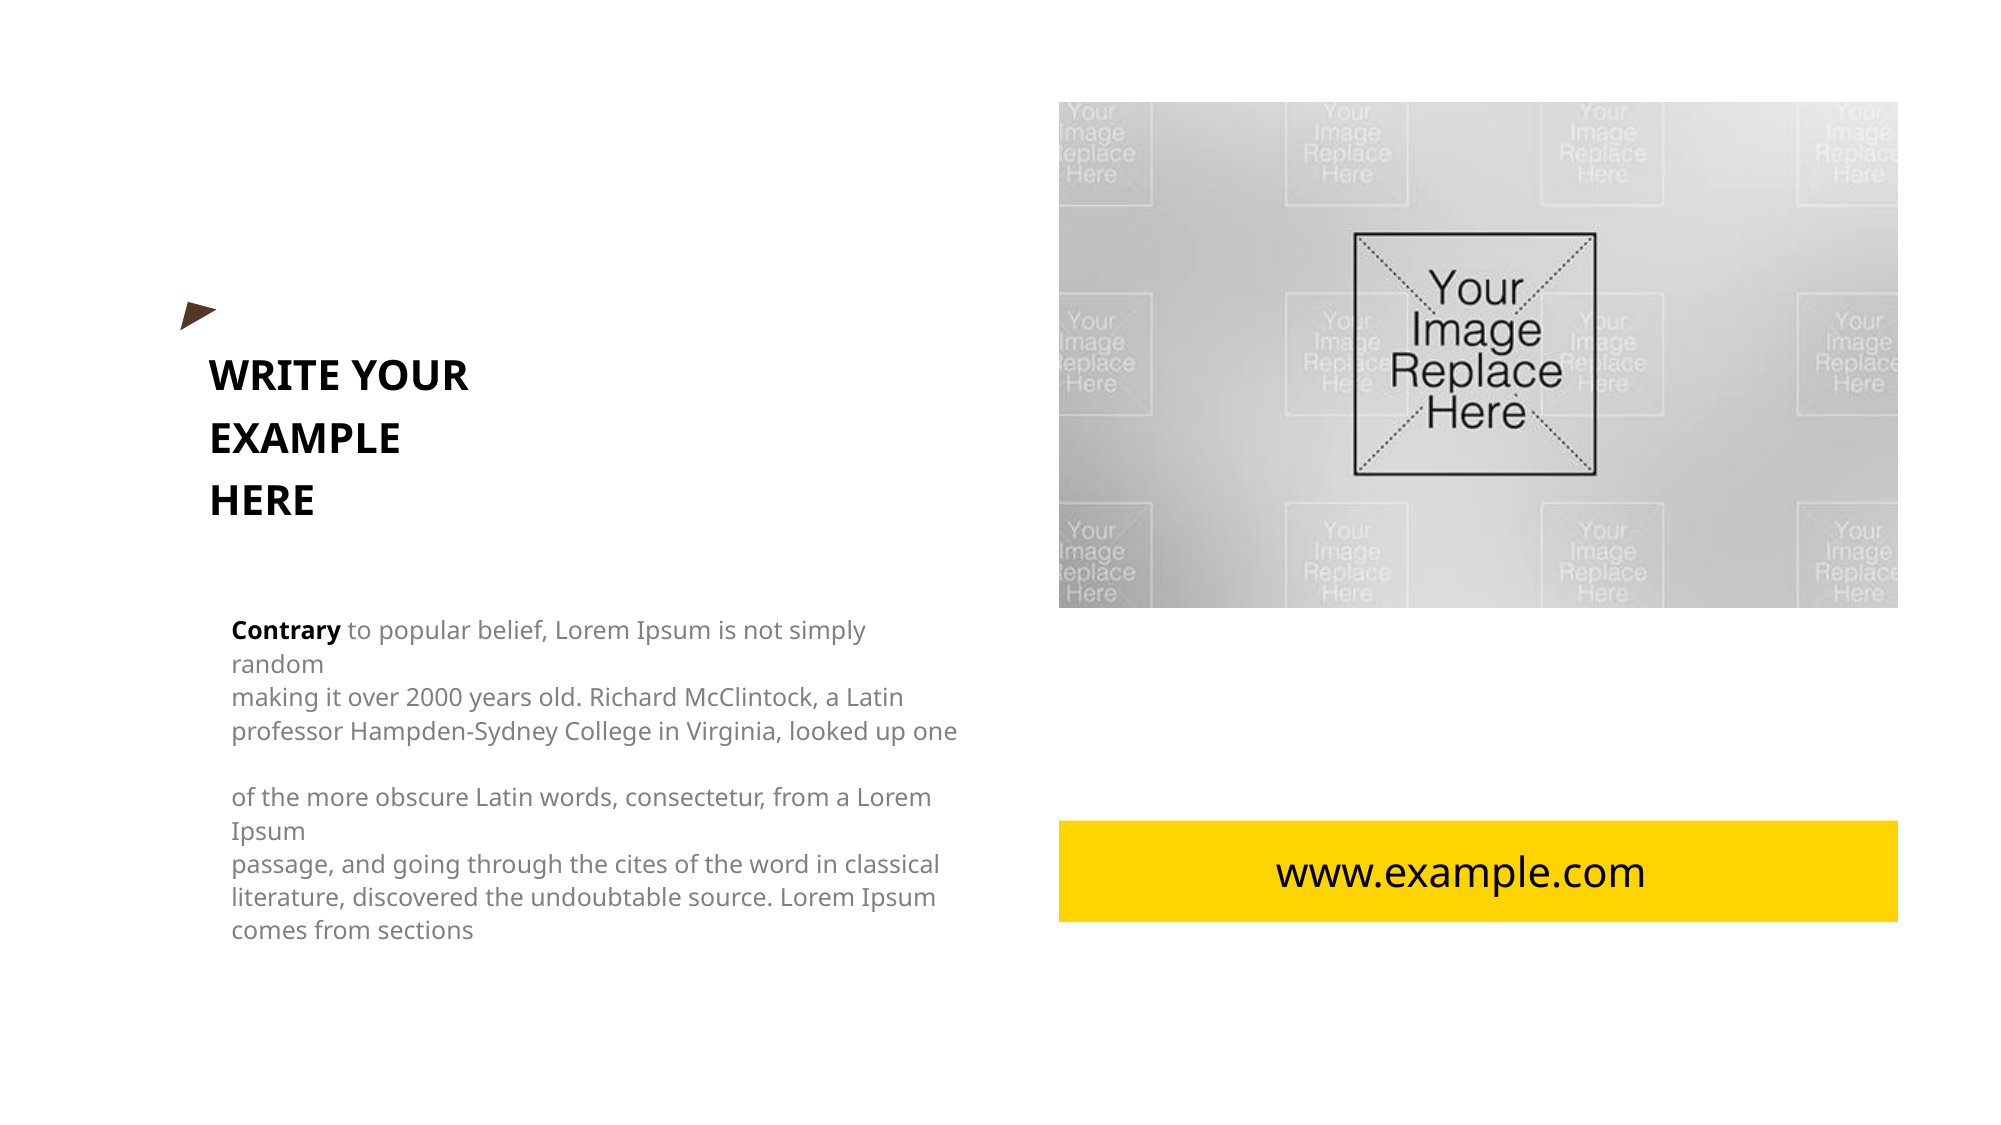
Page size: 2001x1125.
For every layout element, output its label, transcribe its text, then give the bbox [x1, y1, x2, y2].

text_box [183, 305, 499, 529]
text_box [1058, 819, 1899, 923]
text_box www.example.com [1165, 838, 1757, 904]
picture [1059, 102, 1898, 608]
text_box Contrary to popular belief, Lorem Ipsum is not simply random making it over 2000 years old. Richard McClintock, a Latin professor Hampden-Sydney College in Virginia, looked up one of the more obscure Latin words, consectetur, from a Lorem Ipsum passage, and going through the cites of the word in classical literature, discovered the undoubtable source. Lorem Ipsum comes from sections [216, 604, 979, 953]
